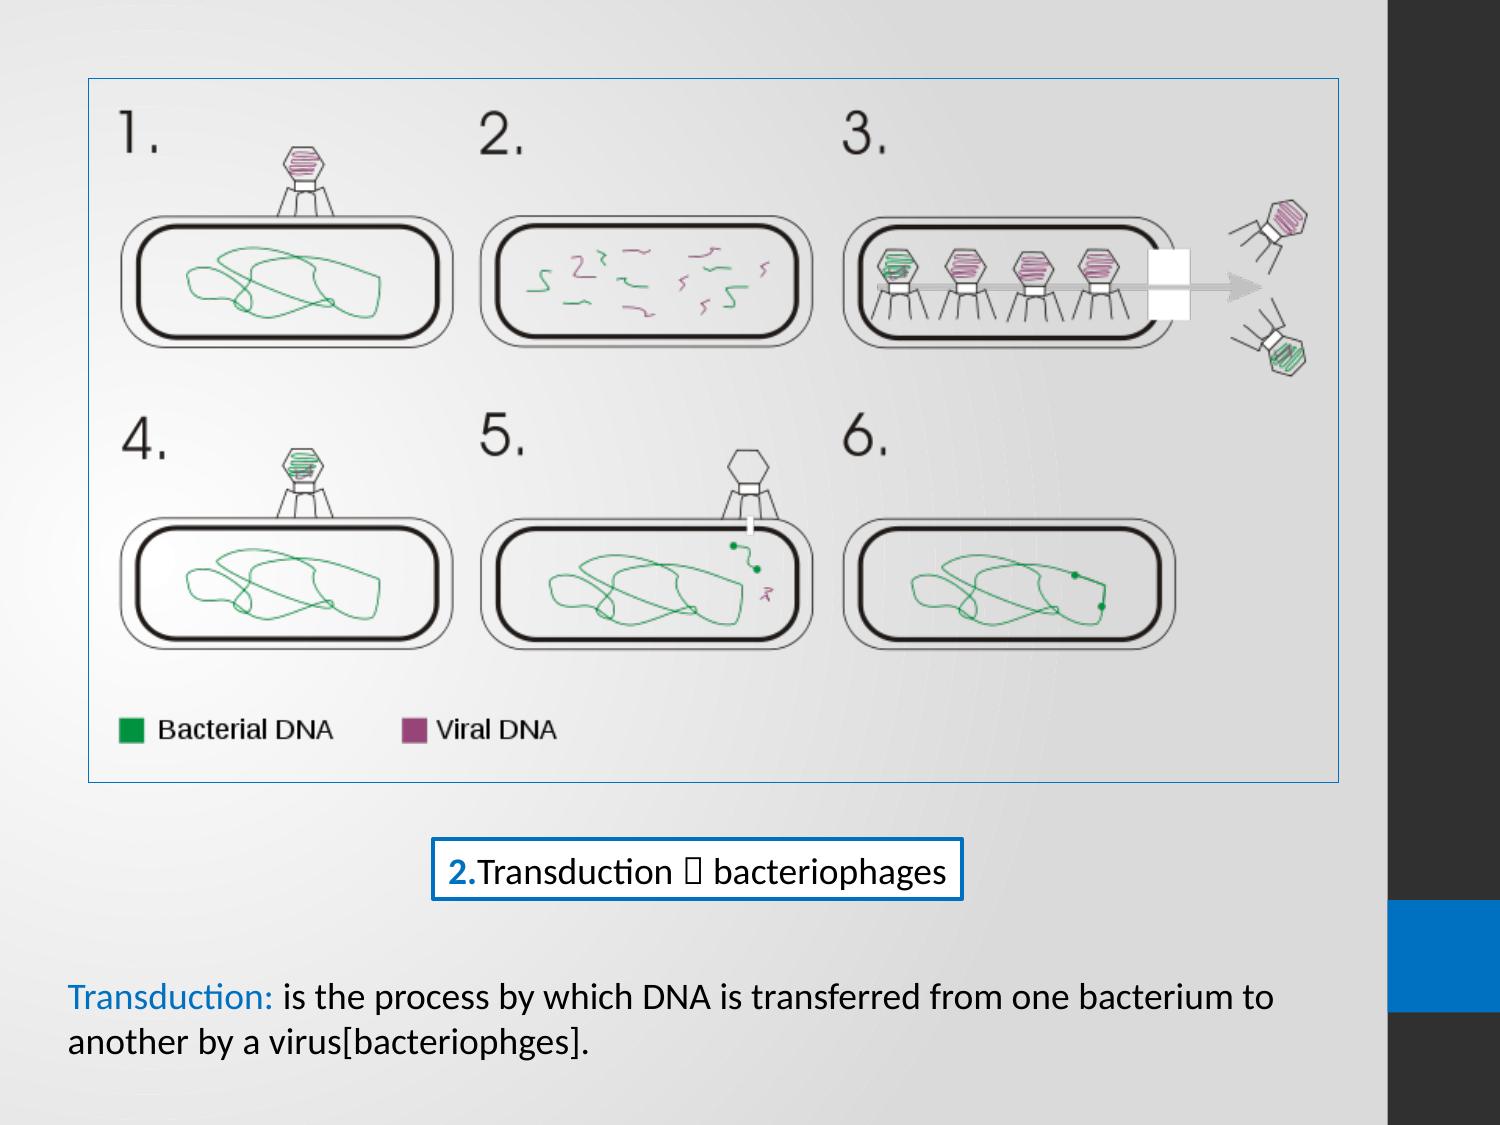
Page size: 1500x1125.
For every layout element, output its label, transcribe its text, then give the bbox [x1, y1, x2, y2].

picture [87, 77, 1340, 784]
text_box 2.Transduction  bacteriophages [431, 837, 964, 901]
text_box Transduction: is the process by which DNA is transferred from one bacterium to another by a virus[bacteriophges]. [53, 964, 1365, 1070]
